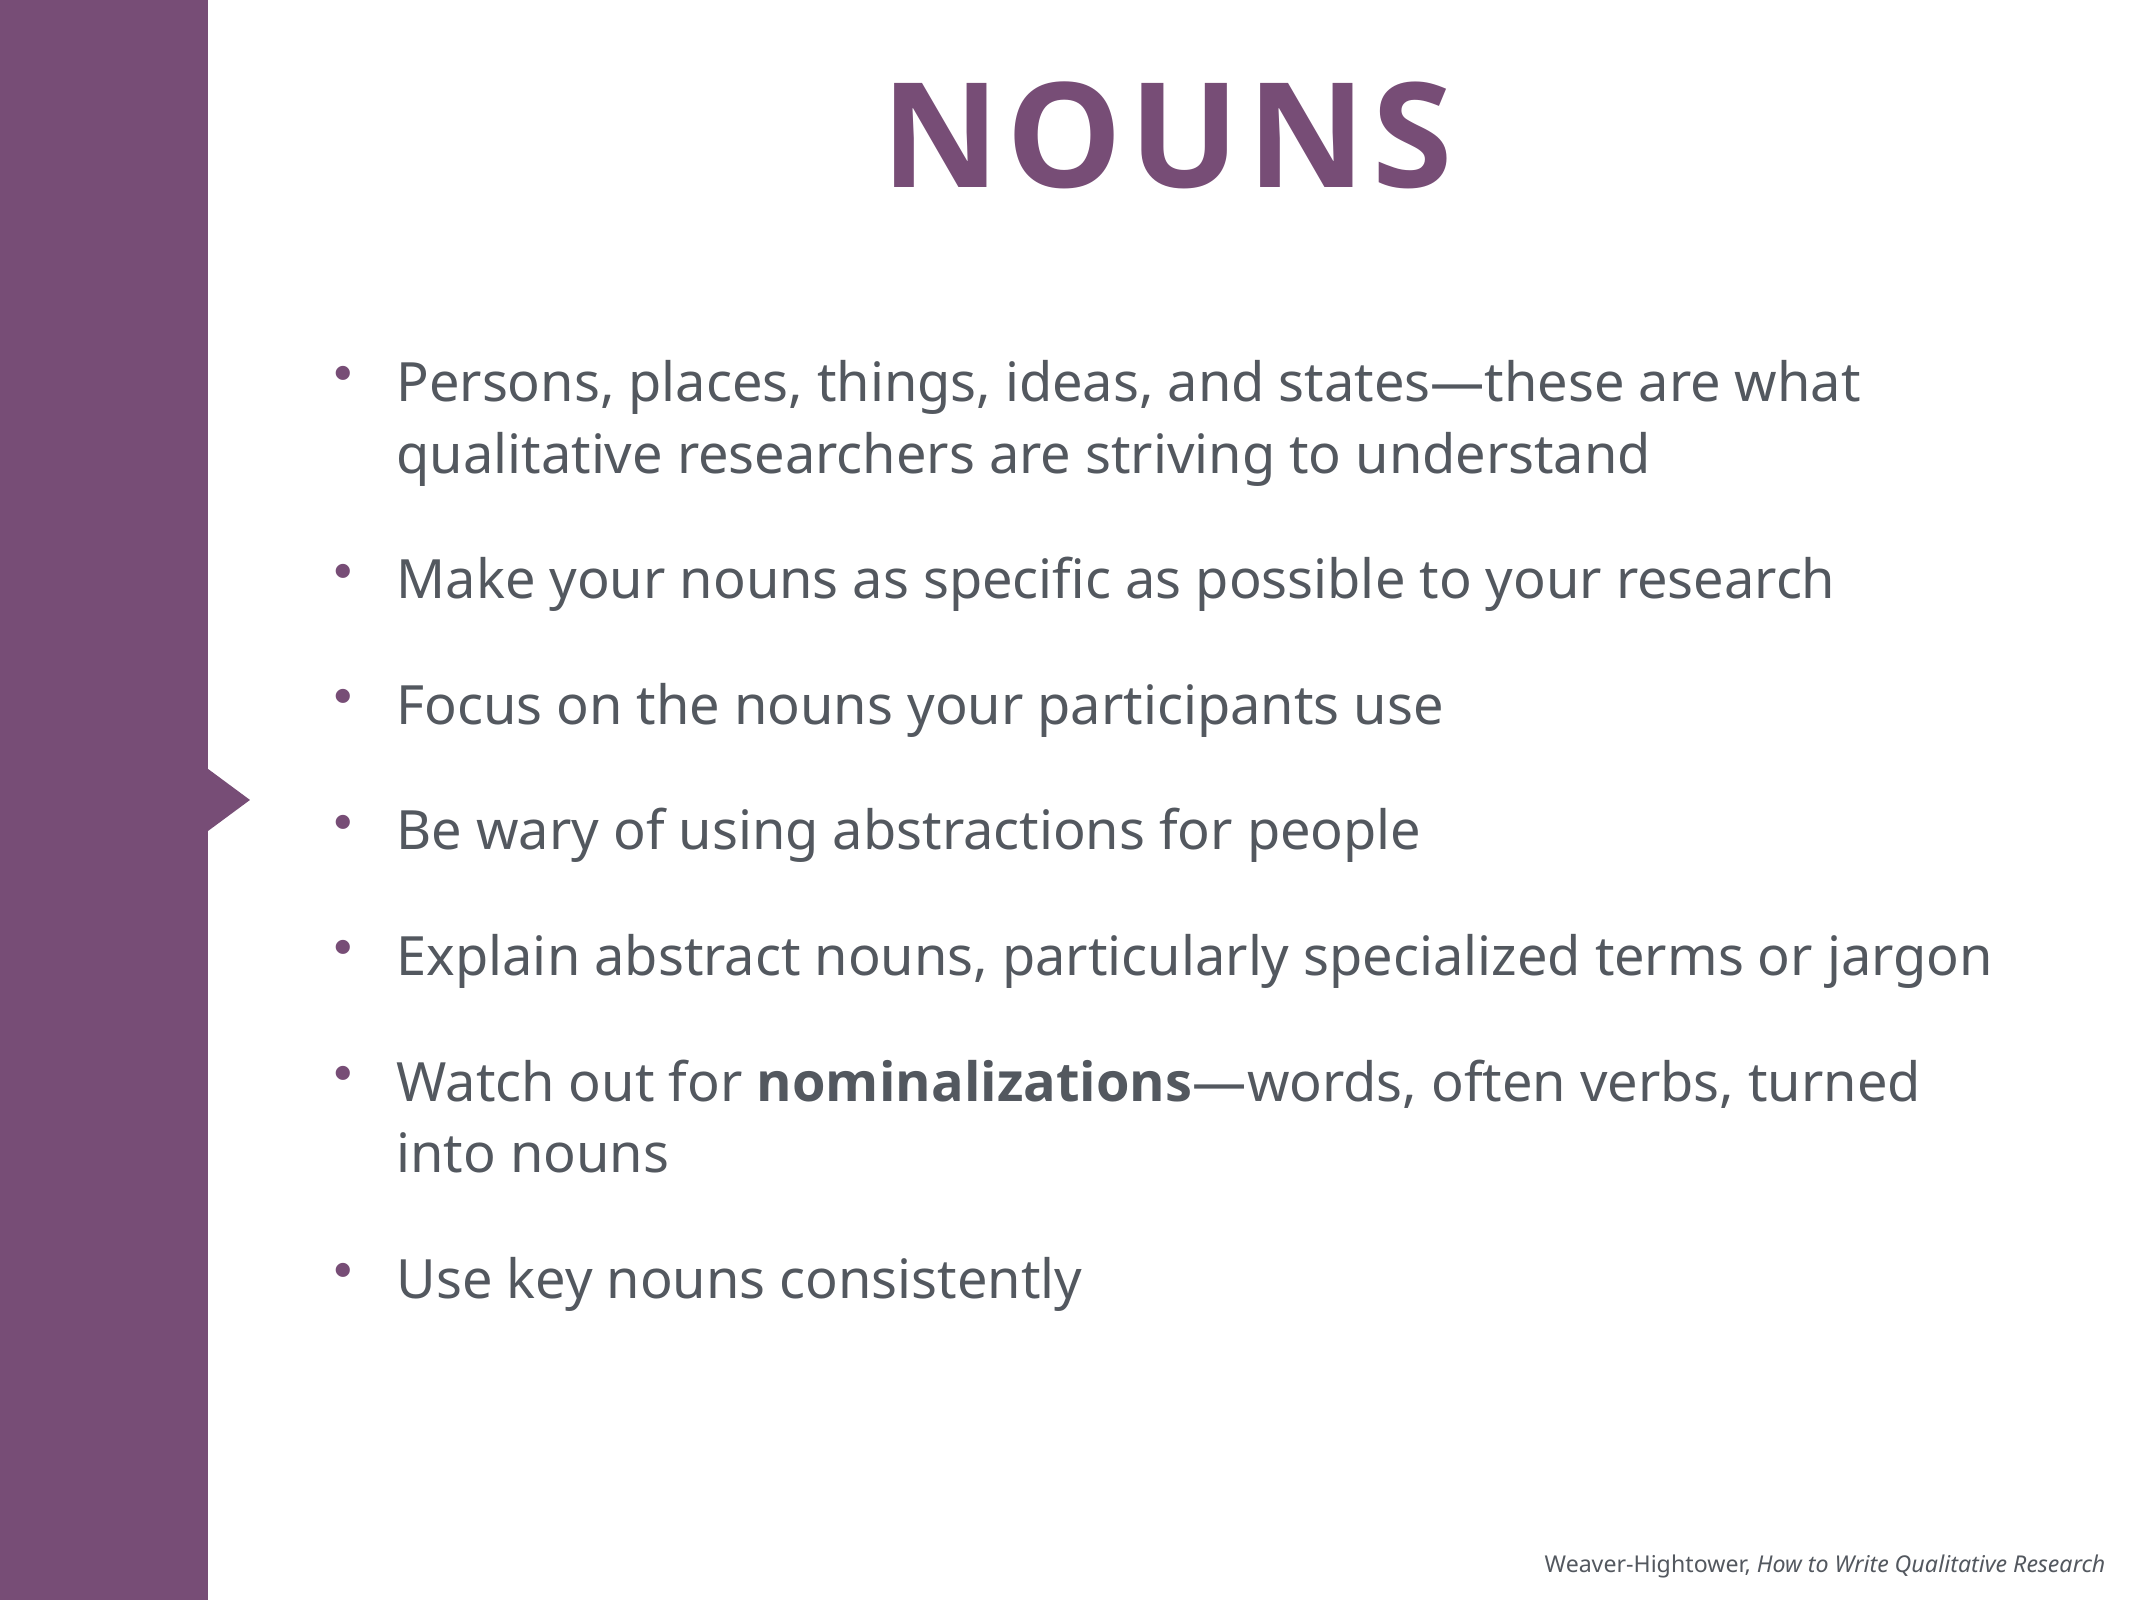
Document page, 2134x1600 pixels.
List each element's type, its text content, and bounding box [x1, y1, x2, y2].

title Nouns [333, 40, 2002, 251]
list Persons, places, things, ideas, and states—these are what qualitative researchers are striving to understand Make your nouns as specific as possible to your research Focus on the nouns your participants use Be wary of using abstractions for people Explain abstract nouns, particularly specialized terms or jargon Watch out for nominalizations—words, often verbs, turned into nouns Use key nouns consistently [333, 340, 2002, 1456]
